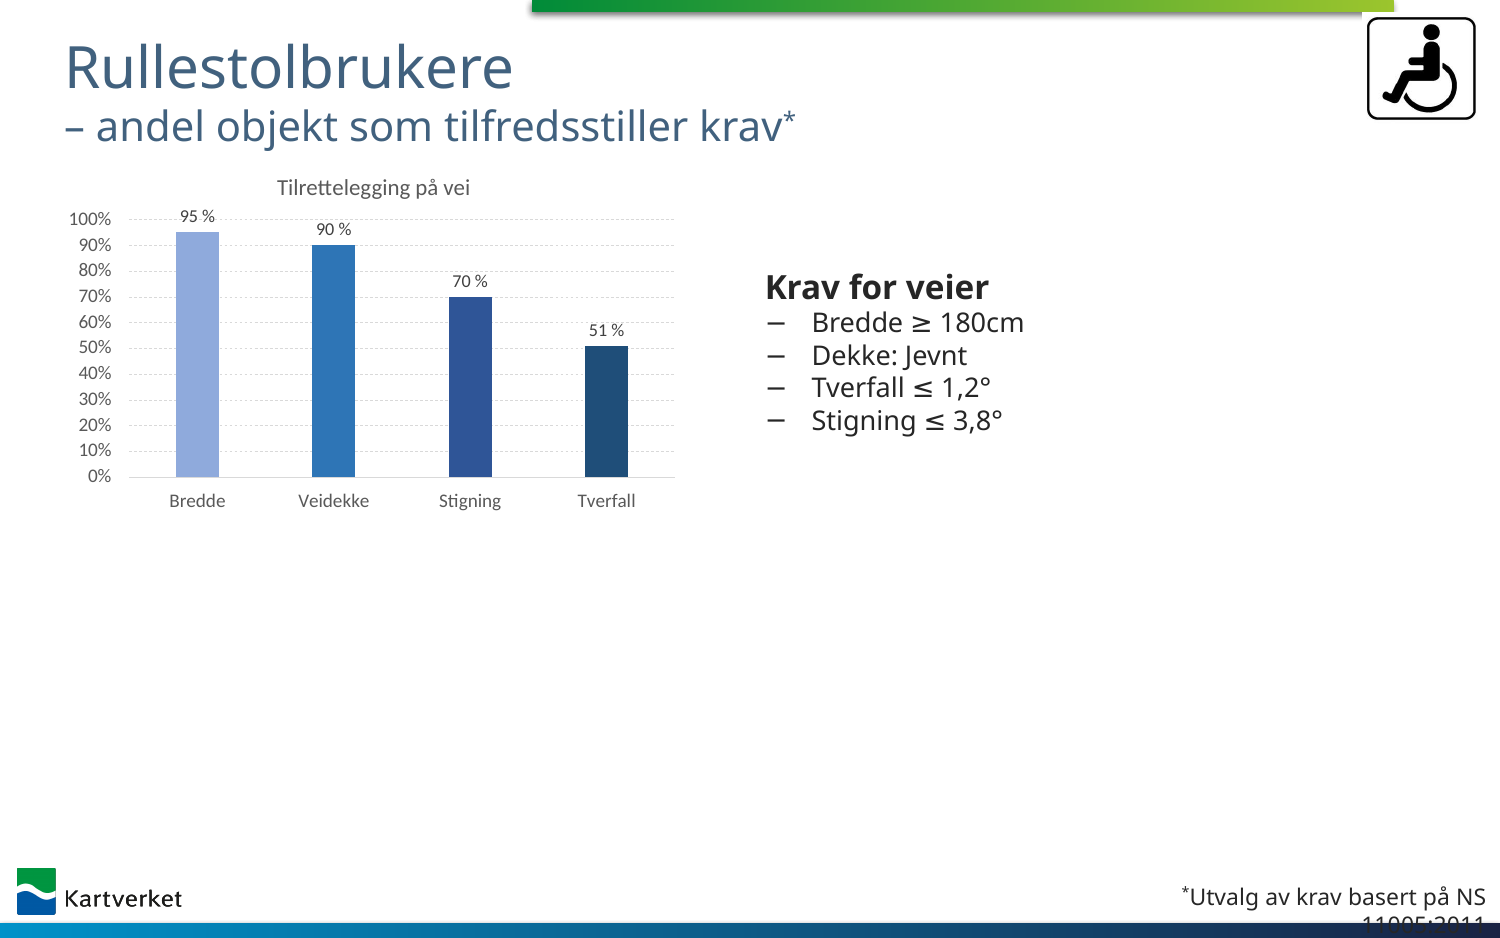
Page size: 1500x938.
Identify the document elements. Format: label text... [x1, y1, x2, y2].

text_box Krav for veier Bredde ≥ 180cm Dekke: Jevnt Tverfall ≤ 1,2° Stigning ≤ 3,8° [750, 258, 1234, 444]
text_box *Utvalg av krav basert på NS 11005:2011 [1068, 873, 1500, 938]
picture [62, 166, 686, 519]
text_box Rullestolbrukere – andel objekt som tilfredsstiller krav* [49, 25, 1431, 158]
picture [1362, 12, 1481, 126]
